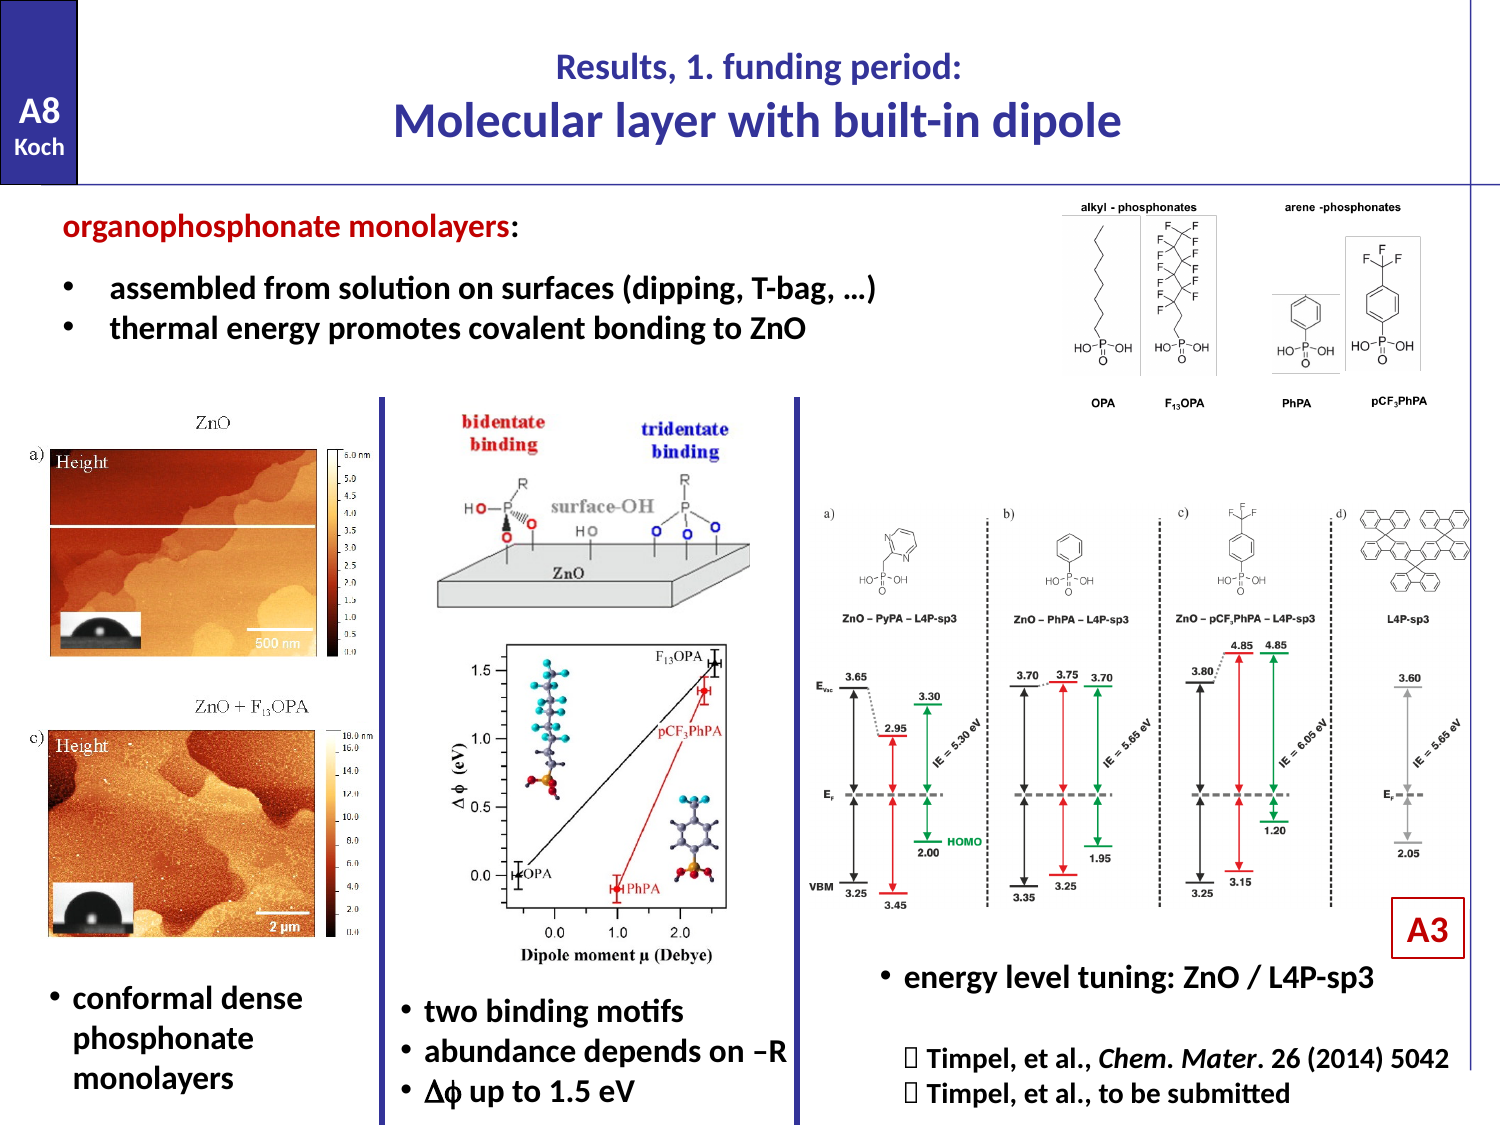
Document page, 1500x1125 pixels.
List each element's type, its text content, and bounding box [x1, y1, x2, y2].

text_box organophosphonate monolayers: assembled from solution on surfaces (dipping, T-bag, …) thermal energy promotes covalent bonding to ZnO [47, 196, 893, 354]
text_box  Timpel, et al., Chem. Mater. 26 (2014) 5042  Timpel, et al., to be submitted [887, 1031, 1465, 1117]
text_box conformal dense phosphonate monolayers [34, 968, 377, 1104]
text_box two binding motifs abundance depends on –R Df up to 1.5 eV [387, 981, 792, 1116]
text_box A8 Koch [0, 78, 81, 168]
picture [1245, 195, 1436, 417]
text_box two binding motifs abundance depends on –R Df up to 1.5 eV [802, 981, 811, 1116]
picture [425, 396, 751, 618]
picture [448, 642, 728, 965]
text_box A3 [1392, 917, 1464, 958]
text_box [29, 416, 377, 949]
text_box energy level tuning: ZnO / L4P-sp3 [865, 948, 1468, 1003]
picture [808, 503, 1471, 909]
picture [1062, 195, 1223, 417]
title Results, 1. funding period: Molecular layer with built-in dipole [88, 30, 1439, 159]
